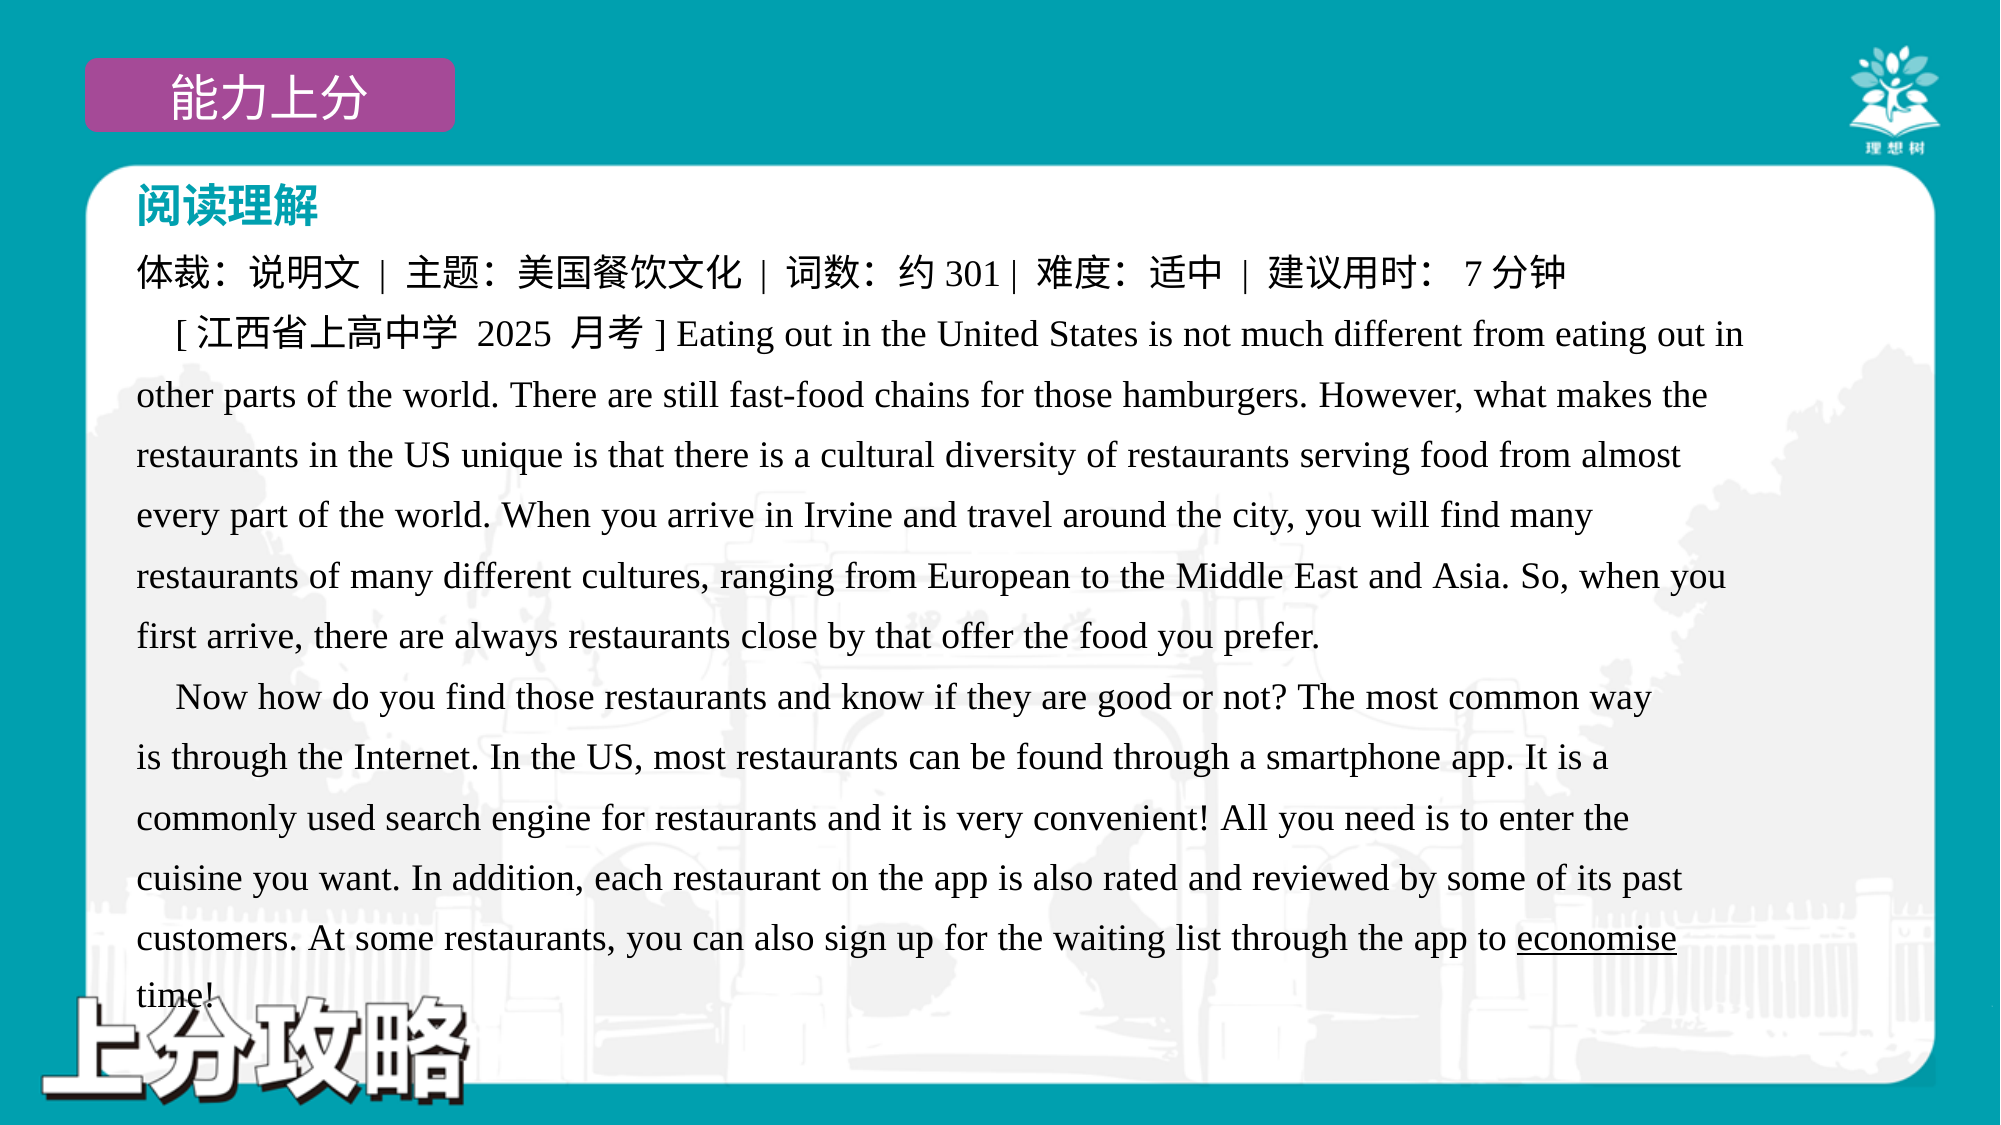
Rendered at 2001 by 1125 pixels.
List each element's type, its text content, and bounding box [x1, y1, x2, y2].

text_box 阅读理解 [136, 176, 1865, 232]
text_box 体裁：说明文 | 主题：美国餐饮文化 | 词数：约301 | 难度：适中 | 建议用时：7分钟 [江西省上高中学 2025 月考] Eating out in the United States is not much different from eating out in other parts of the world. There are still fast-food chains for those hamburgers. However, what makes the restaurants in the US unique is that there is a cultural diversity of restaurants serving food from almost every part of the world. When you arrive in Irvine and travel around the city, you will find many restaurants of many different cultures, ranging from European to the Middle East and Asia. So, when you first arrive, there are always restaurants close by that offer the food you prefer. Now how do you find those restaurants and know if they are good or not? The most common way is through the Internet. In the US, most restaurants can be found through a smartphone app. It is a commonly used search engine for restaurants and it is very convenient! All you need is to enter the cuisine you want. In addition, each restaurant on the app is also rated and reviewed by some of its past customers. At some restaurants, you can also sign up for the waiting list through the app to economise time!#3 [136, 233, 1865, 1010]
picture [0, 0, 2000, 1125]
